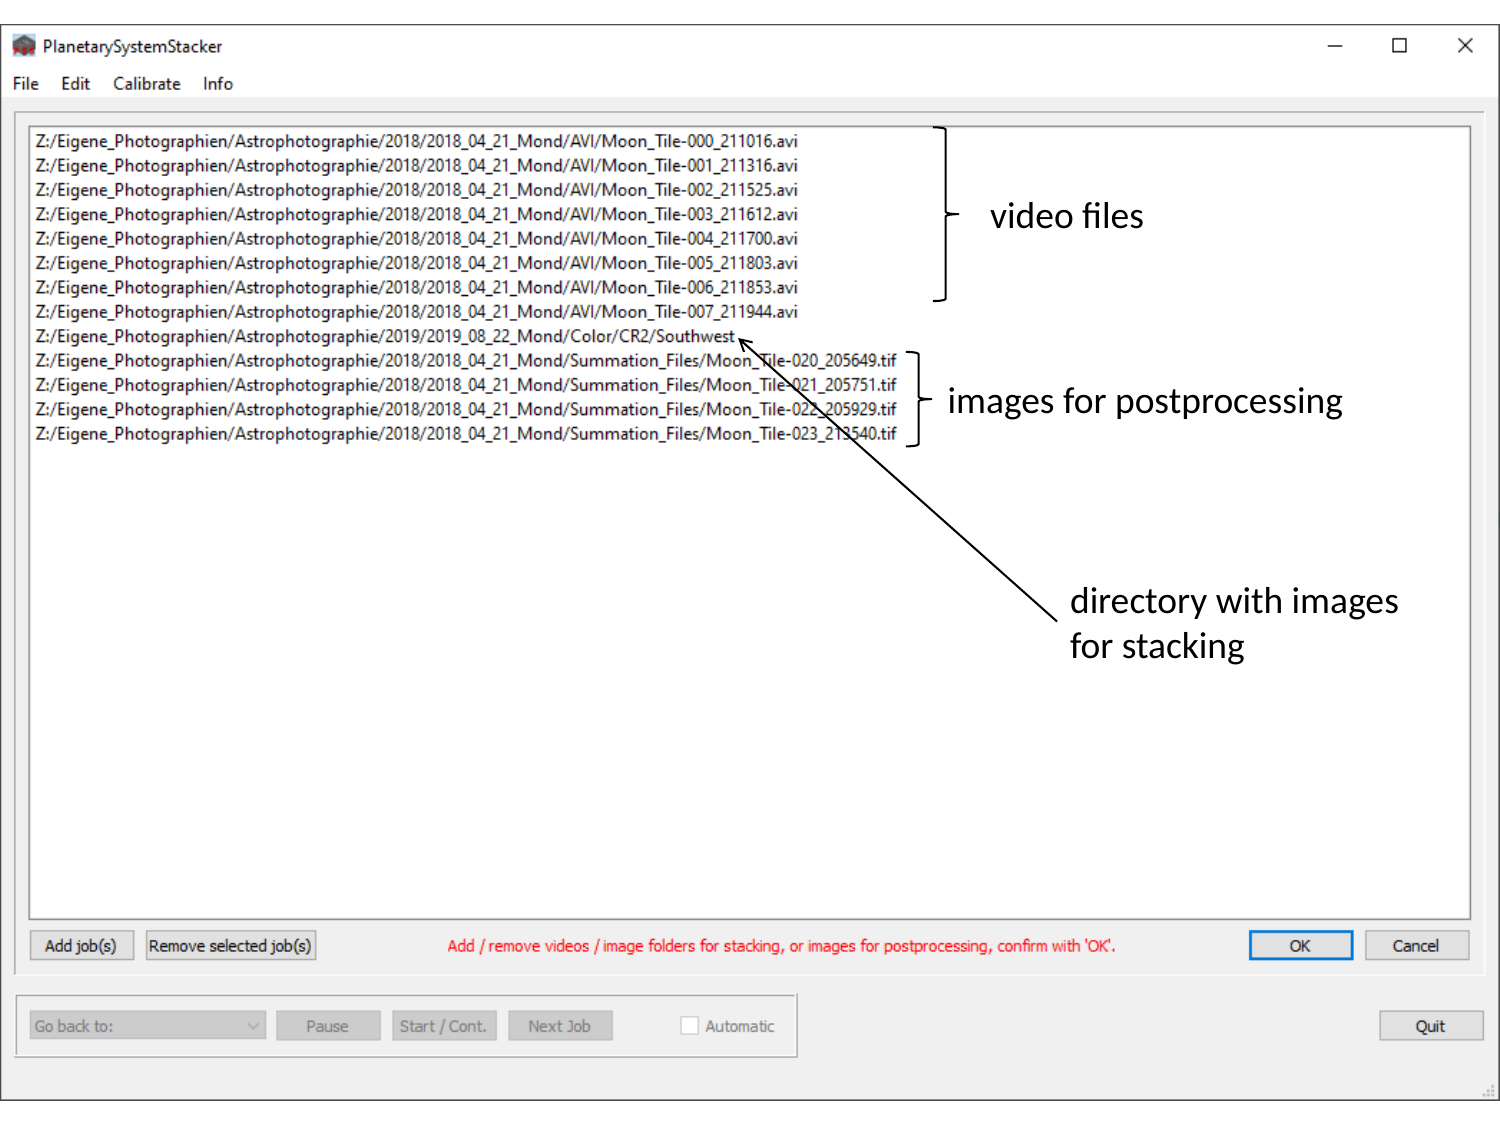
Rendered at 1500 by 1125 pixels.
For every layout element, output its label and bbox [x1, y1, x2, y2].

text_box [737, 337, 1058, 622]
picture [0, 24, 1500, 1101]
